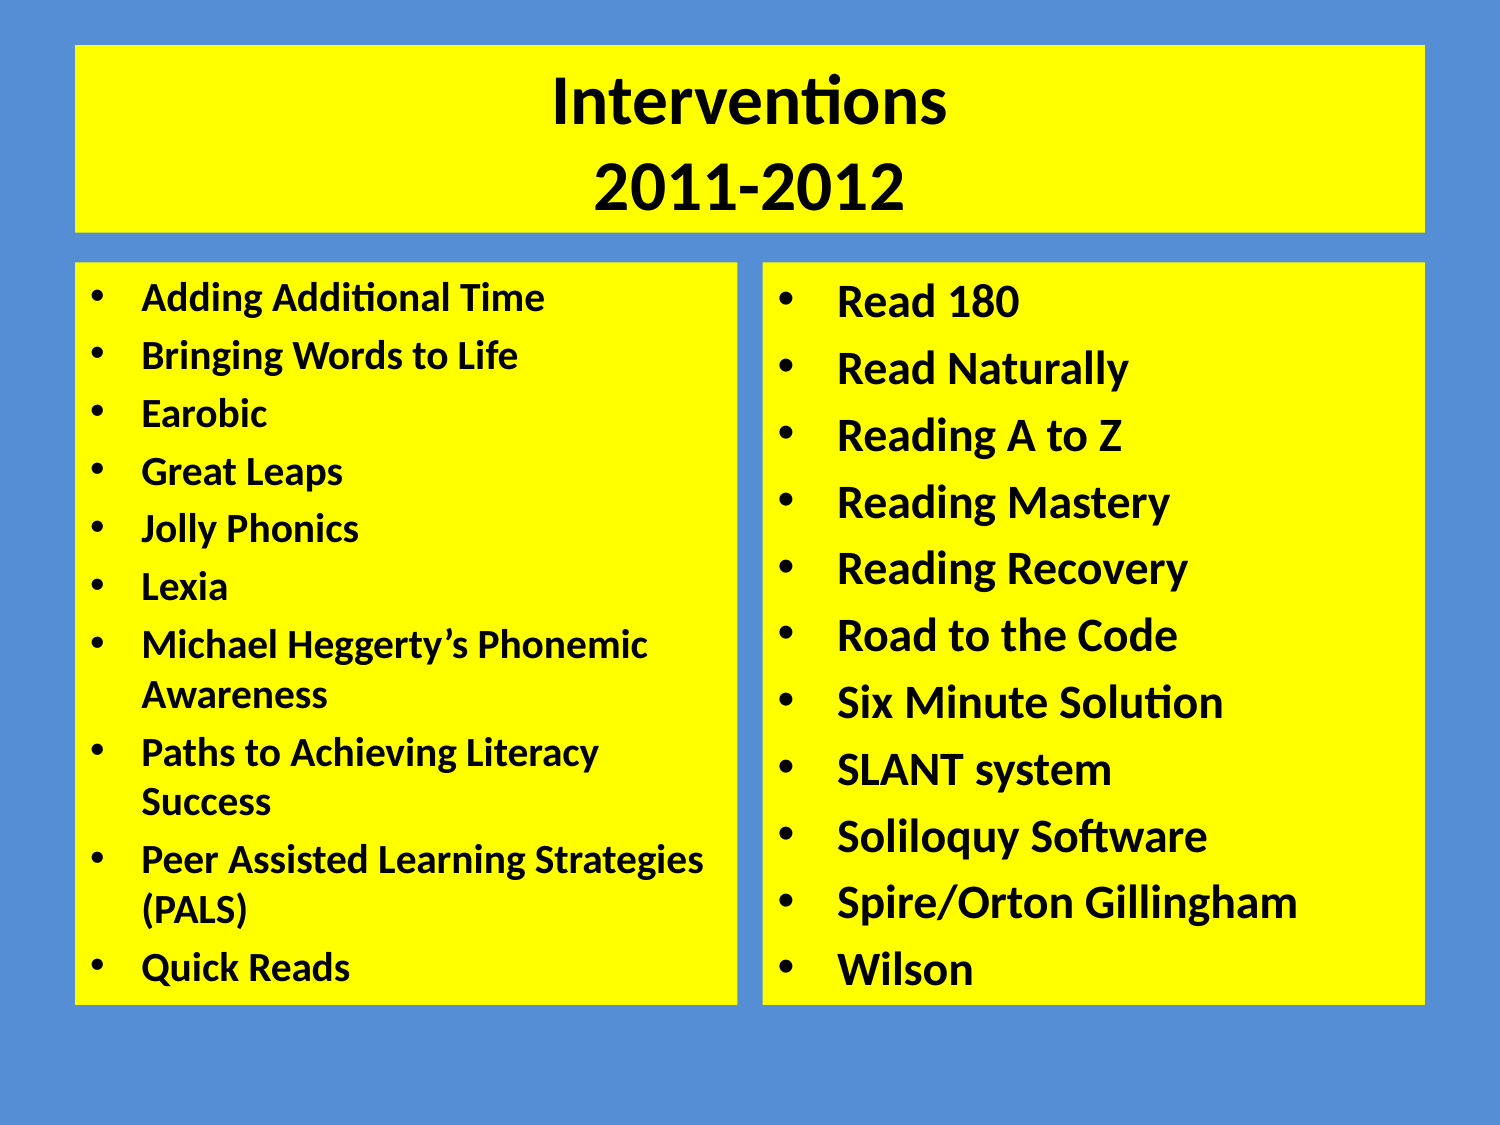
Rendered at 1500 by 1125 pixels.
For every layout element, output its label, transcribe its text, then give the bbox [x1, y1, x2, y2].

title Interventions 2011-2012 [75, 45, 1425, 233]
list Read 180 Read Naturally Reading A to Z Reading Mastery Reading Recovery Road to the Code Six Minute Solution SLANT system Soliloquy Software Spire/Orton Gillingham Wilson [762, 262, 1425, 1005]
list Adding Additional Time Bringing Words to Life Earobic Great Leaps Jolly Phonics Lexia Michael Heggerty’s Phonemic Awareness Paths to Achieving Literacy Success Peer Assisted Learning Strategies (PALS) Quick Reads [75, 262, 738, 1005]
